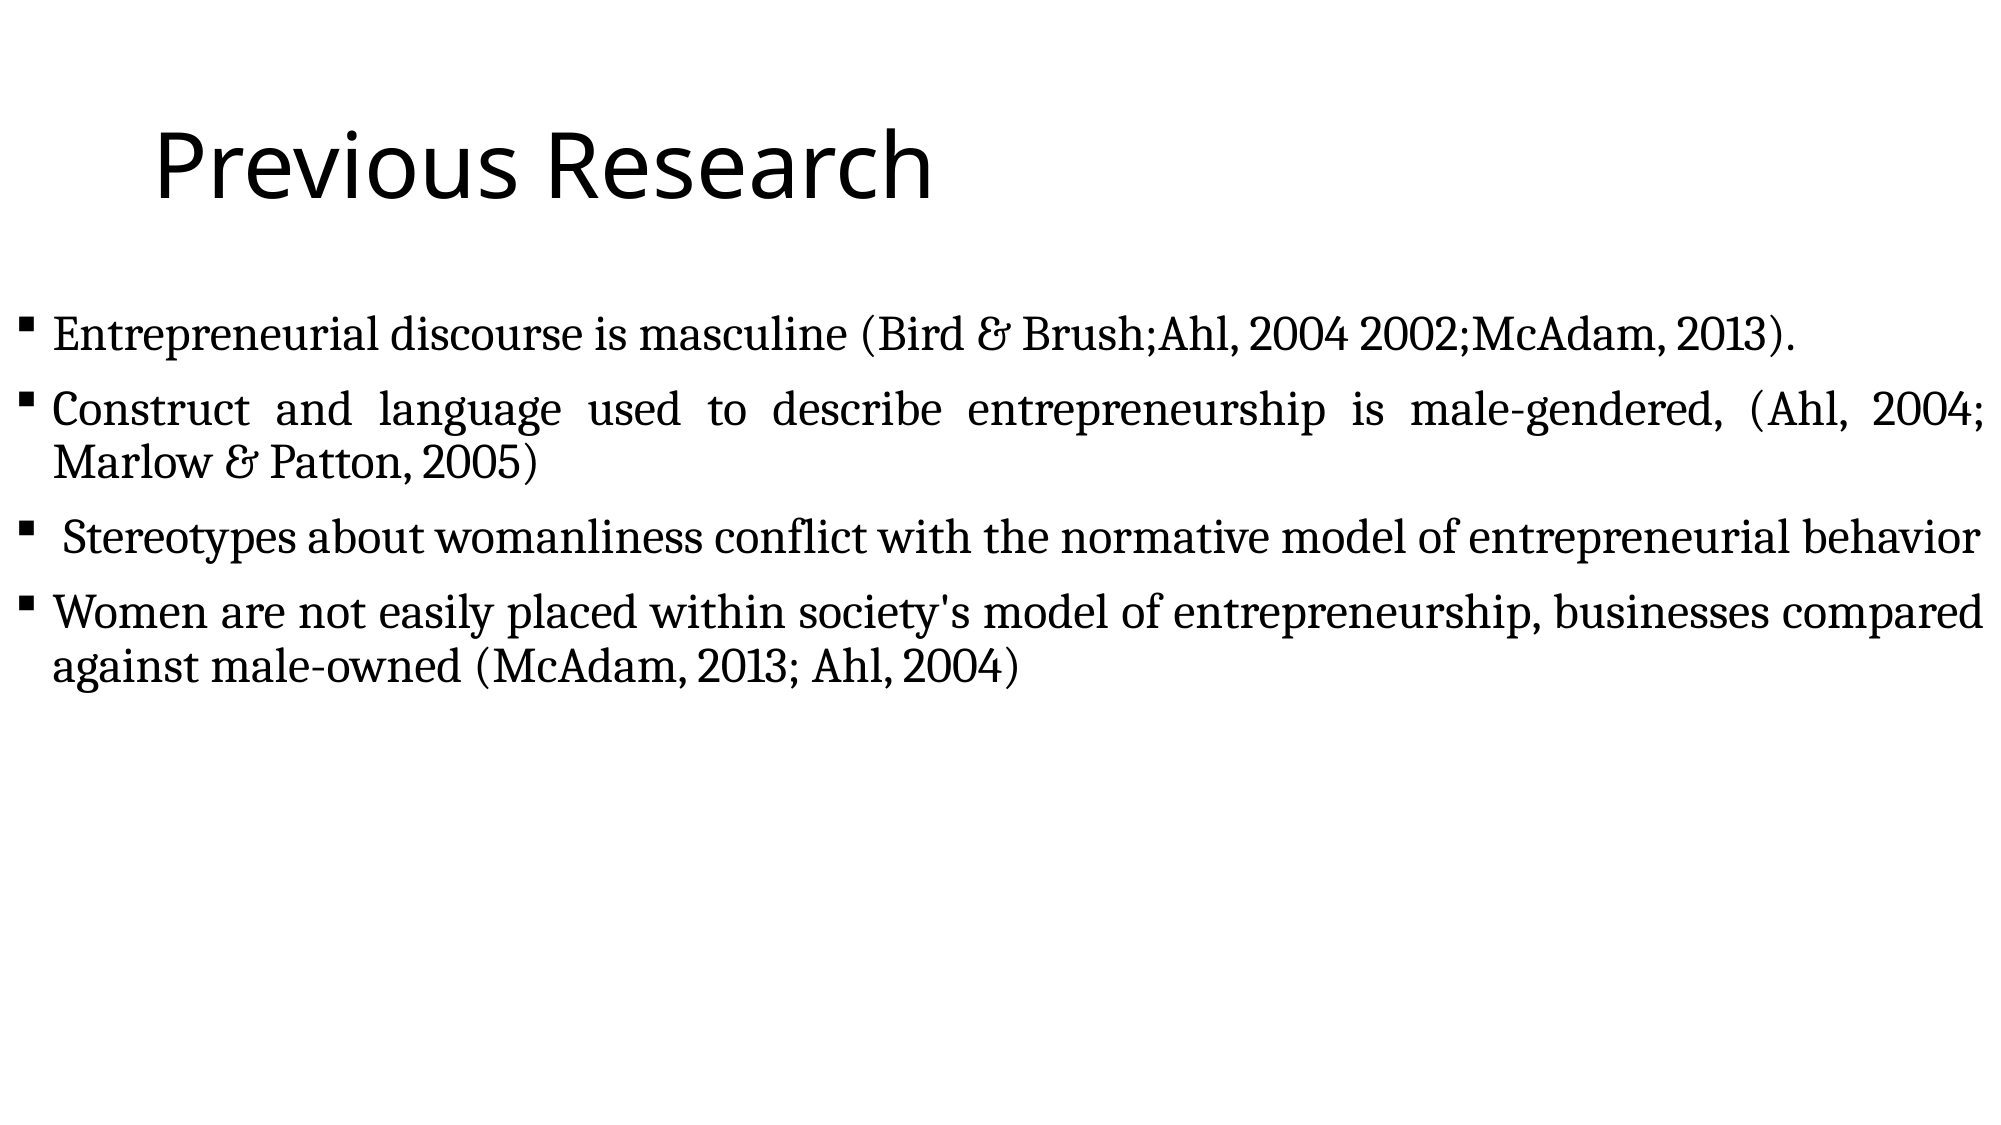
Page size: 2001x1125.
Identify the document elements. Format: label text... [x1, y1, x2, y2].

list Entrepreneurial discourse is masculine (Bird & Brush;Ahl, 2004 2002;McAdam, 2013). Construct and language used to describe entrepreneurship is male-gendered, (Ahl, 2004; Marlow & Patton, 2005) Stereotypes about womanliness conflict with the normative model of entrepreneurial behavior Women are not easily placed within society's model of entrepreneurship, businesses compared against male-owned (McAdam, 2013; Ahl, 2004) [0, 299, 2000, 1014]
title Previous Research [137, 59, 1863, 278]
